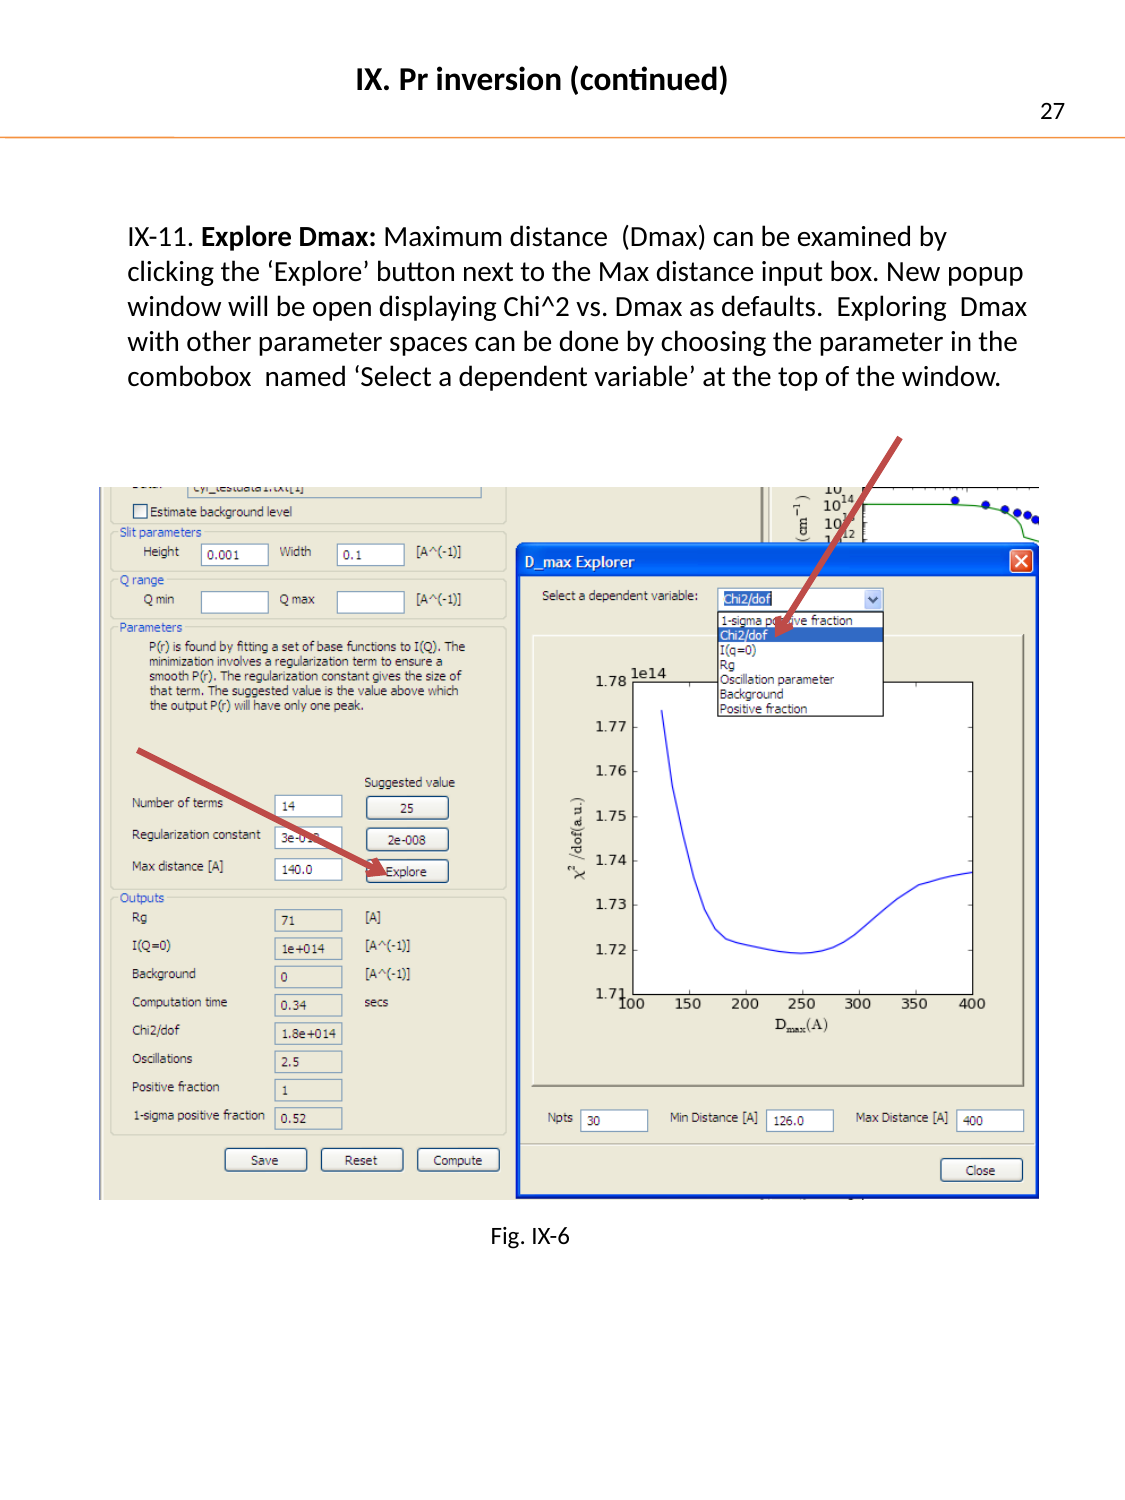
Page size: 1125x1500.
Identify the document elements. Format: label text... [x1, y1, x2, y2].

picture [99, 487, 1039, 1201]
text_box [737, 474, 938, 601]
text_box 27 [1025, 87, 1081, 133]
text_box IX. Pr inversion (continued) [340, 49, 745, 105]
text_box Fig. IX-6 [475, 1212, 586, 1258]
text_box IX-11. Explore Dmax: Maximum distance (Dmax) can be examined by clicking the ‘Explore’ button next to the Max distance input box. New popup window will be open displaying Chi^2 vs. Dmax as defaults. Exploring Dmax with other parameter spaces can be done by choosing the parameter in the combobox named ‘Select a dependent variable’ at the top of the window. [112, 210, 1050, 435]
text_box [137, 749, 388, 876]
